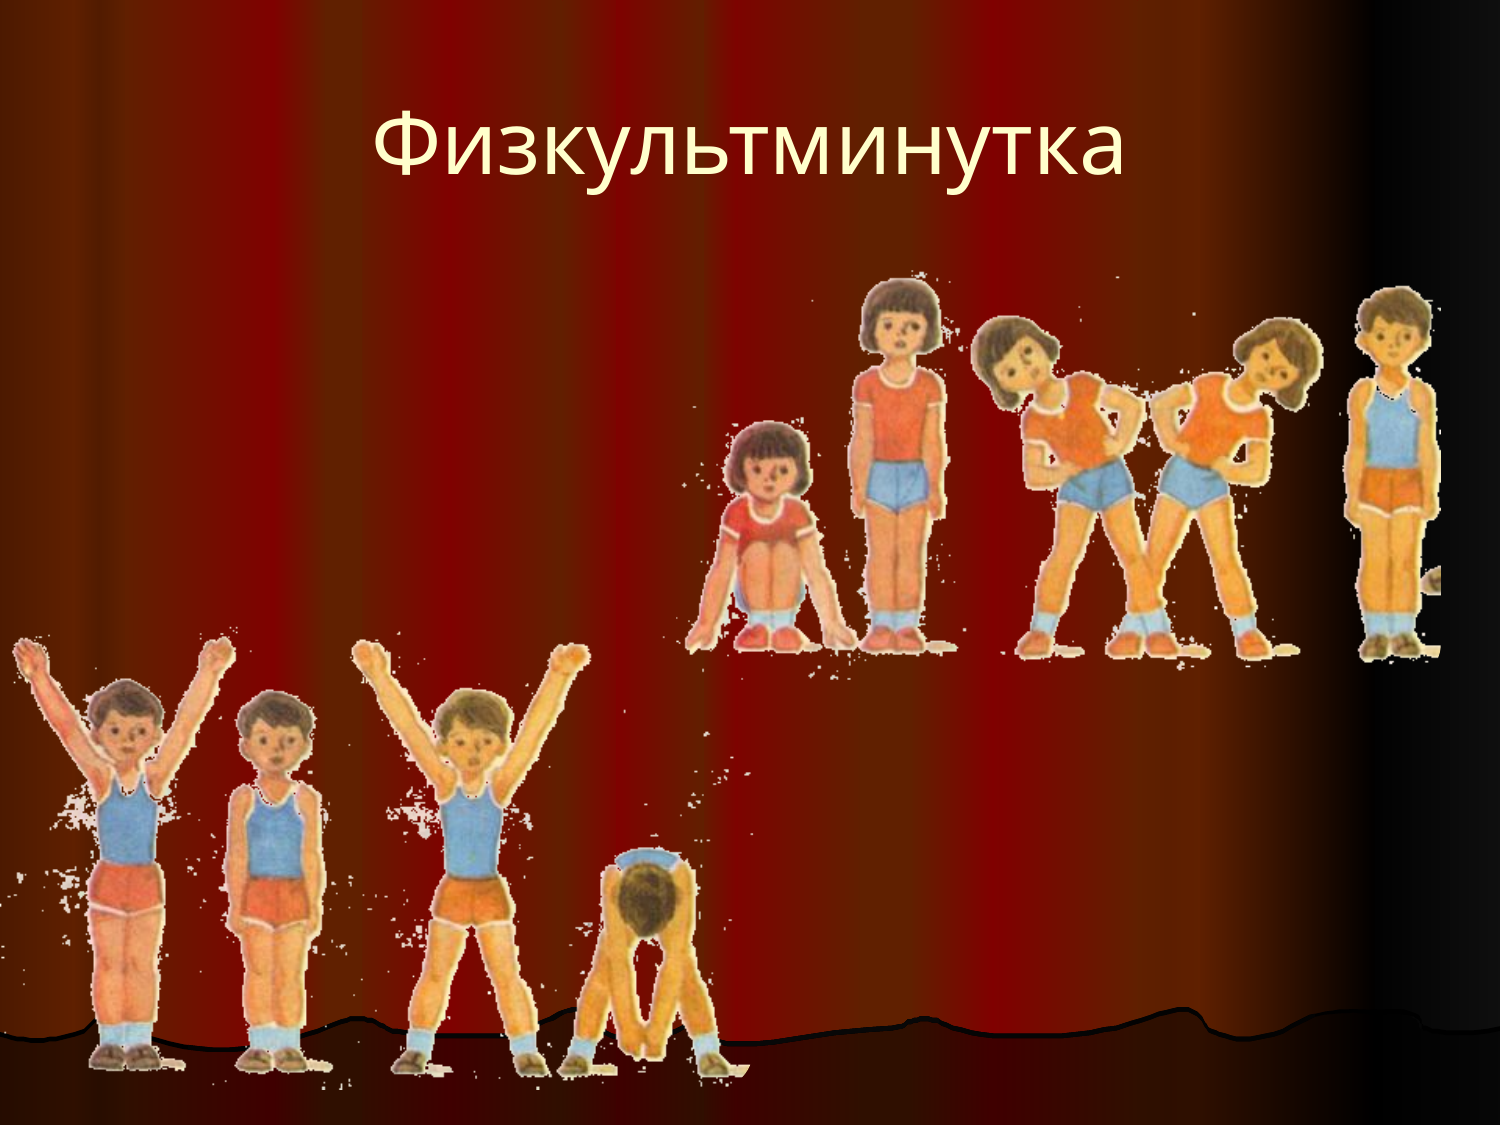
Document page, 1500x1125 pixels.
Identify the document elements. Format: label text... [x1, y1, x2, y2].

title Физкультминутка [74, 45, 1426, 233]
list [0, 620, 754, 1091]
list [676, 269, 1441, 680]
